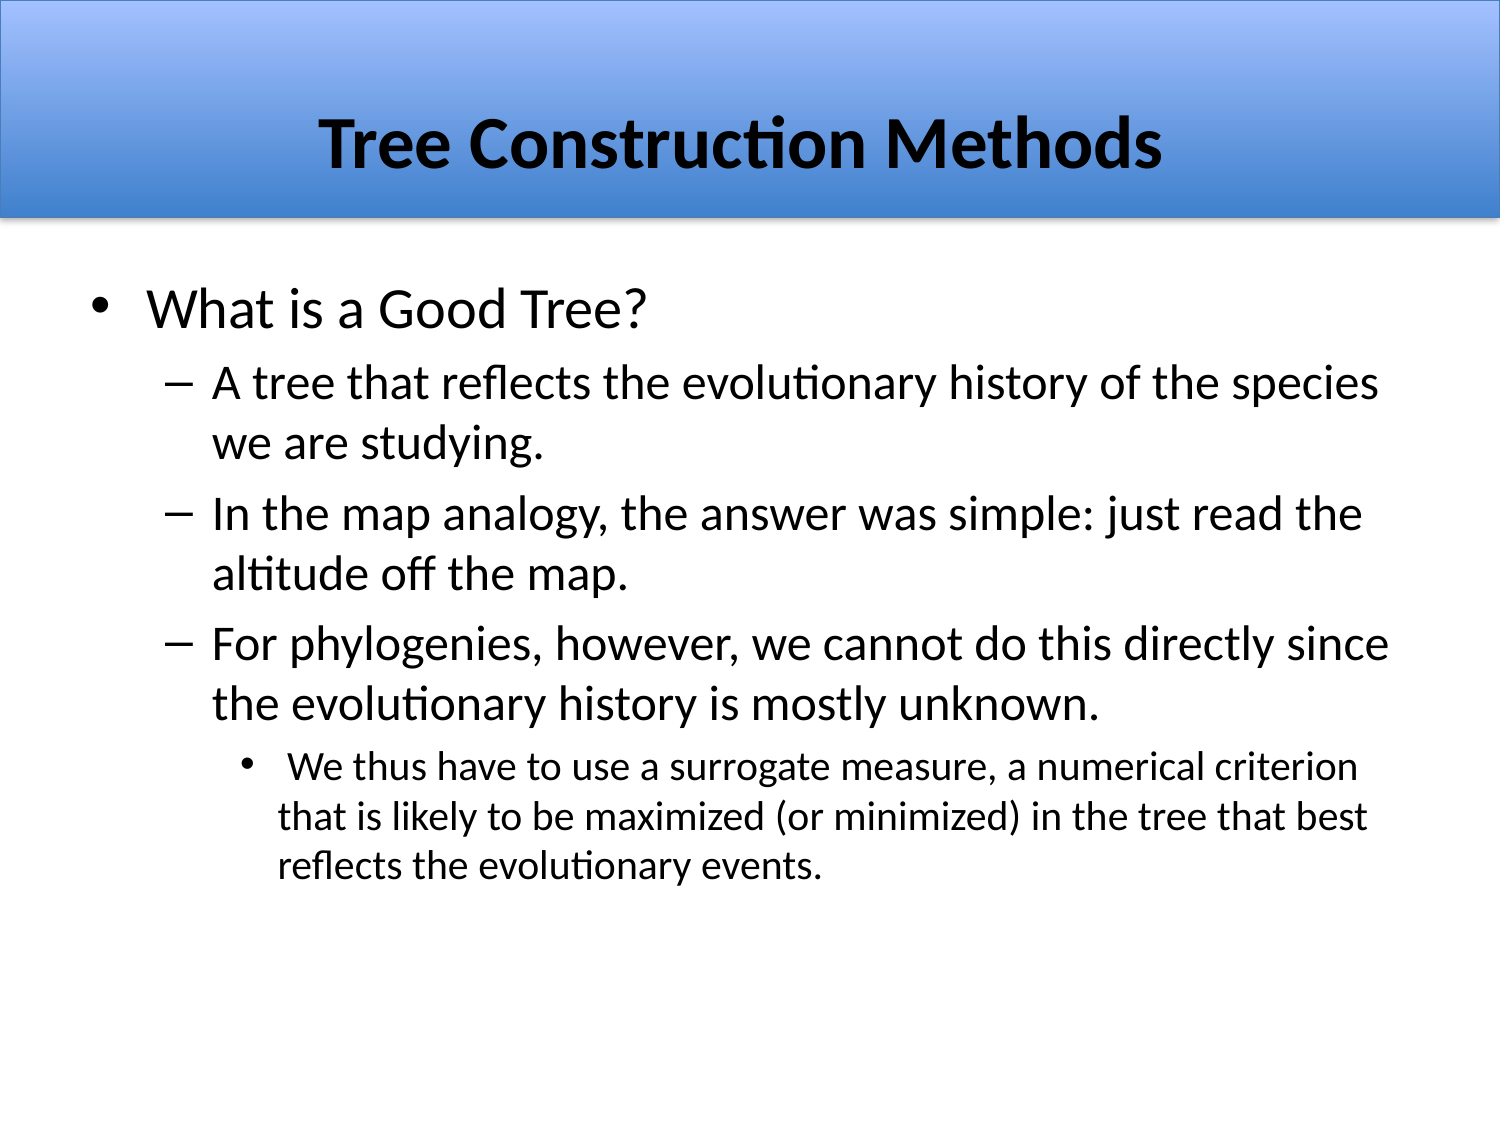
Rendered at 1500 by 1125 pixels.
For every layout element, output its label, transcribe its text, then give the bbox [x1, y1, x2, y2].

title Tree Construction Methods [75, 45, 1425, 233]
list What is a Good Tree? A tree that reflects the evolutionary history of the species we are studying. In the map analogy, the answer was simple: just read the altitude off the map. For phylogenies, however, we cannot do this directly since the evolutionary history is mostly unknown. We thus have to use a surrogate measure, a numerical criterion that is likely to be maximized (or minimized) in the tree that best reflects the evolutionary events. [75, 262, 1425, 1005]
